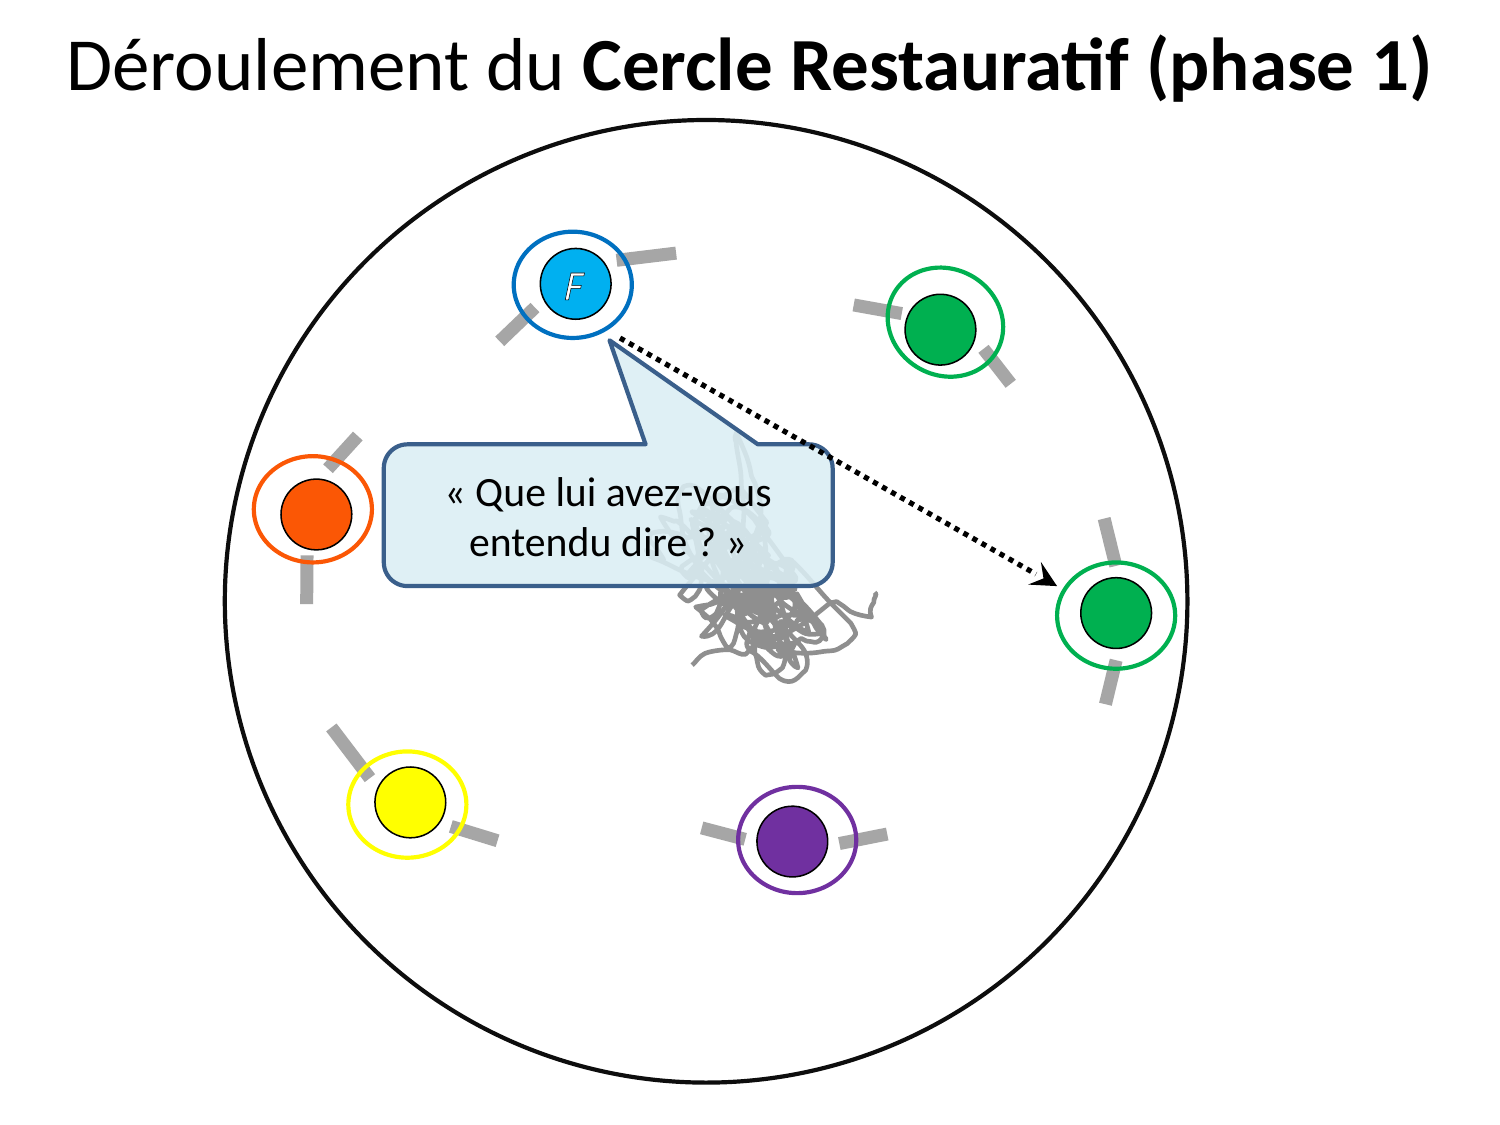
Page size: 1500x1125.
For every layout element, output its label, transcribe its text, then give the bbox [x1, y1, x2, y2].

title Déroulement du Cercle Restauratif (phase 1) [0, 19, 1500, 103]
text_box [758, 748, 830, 935]
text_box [369, 698, 441, 900]
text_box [543, 183, 615, 381]
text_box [903, 240, 975, 417]
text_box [280, 427, 352, 604]
text_box « Que lui avez-vous entendu dire ? » [381, 344, 835, 589]
text_box [222, 117, 1190, 1085]
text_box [1080, 518, 1152, 705]
text_box [1033, 566, 1058, 587]
